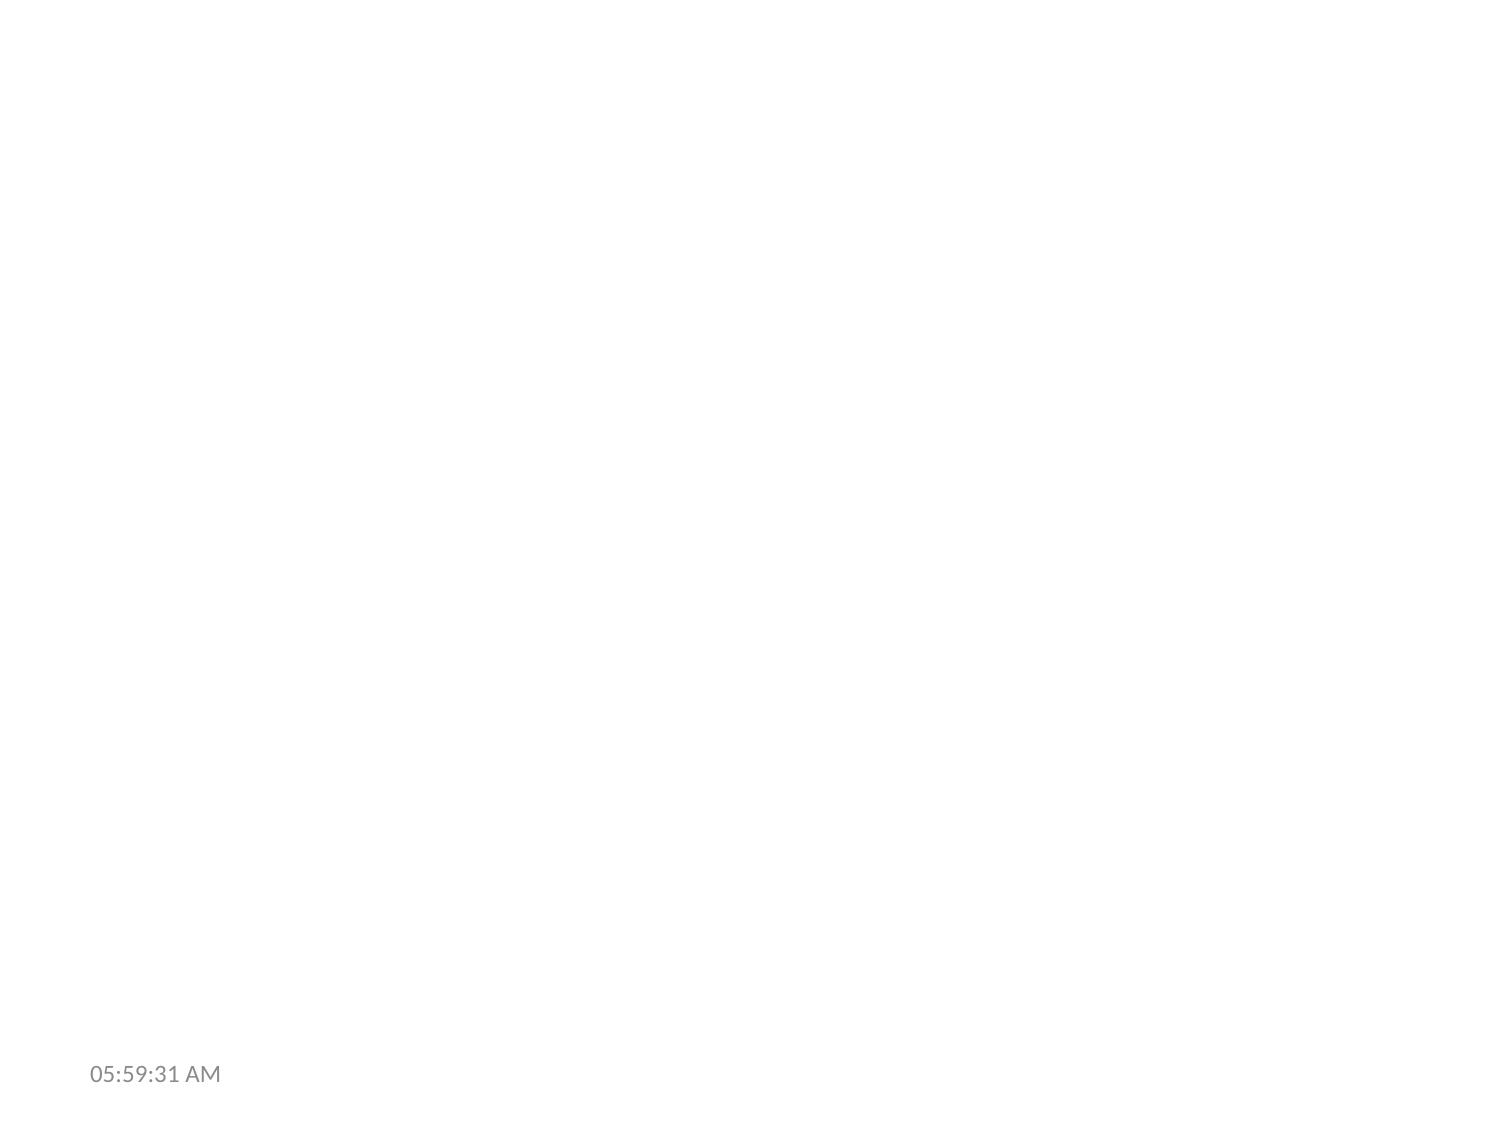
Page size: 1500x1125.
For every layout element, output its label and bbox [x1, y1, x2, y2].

slide_number [75, 1042, 425, 1103]
